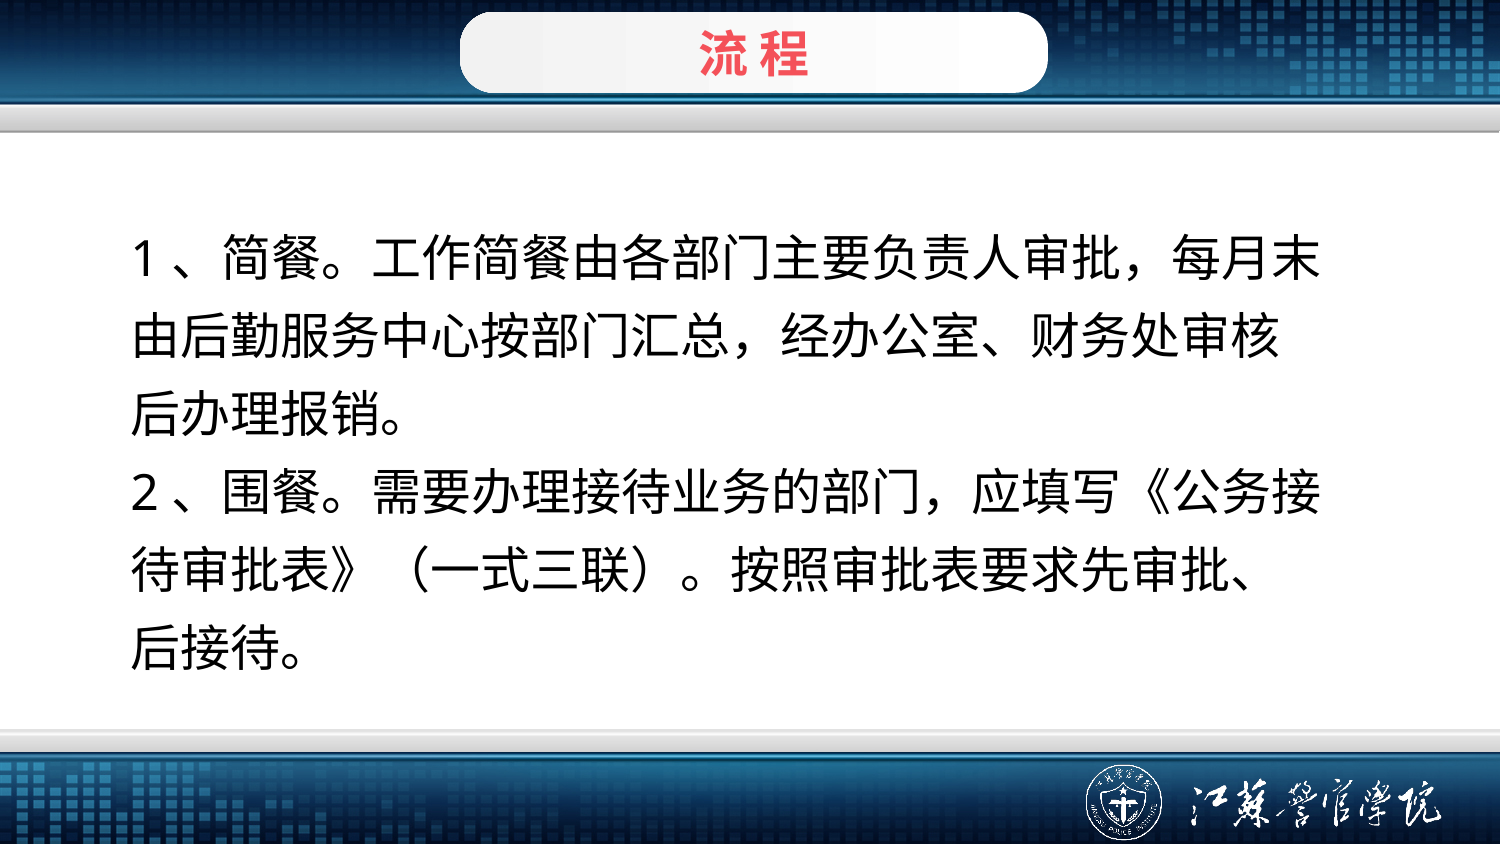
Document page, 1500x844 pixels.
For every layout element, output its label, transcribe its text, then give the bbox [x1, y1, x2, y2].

text_box 1、简餐。工作简餐由各部门主要负责人审批，每月末由后勤服务中心按部门汇总，经办公室、财务处审核后办理报销。 2、围餐。需要办理接待业务的部门，应填写《公务接待审批表》（一式三联）。按照审批表要求先审批、后接待。 [115, 201, 1342, 684]
picture [0, 0, 1500, 133]
picture [0, 729, 1500, 844]
